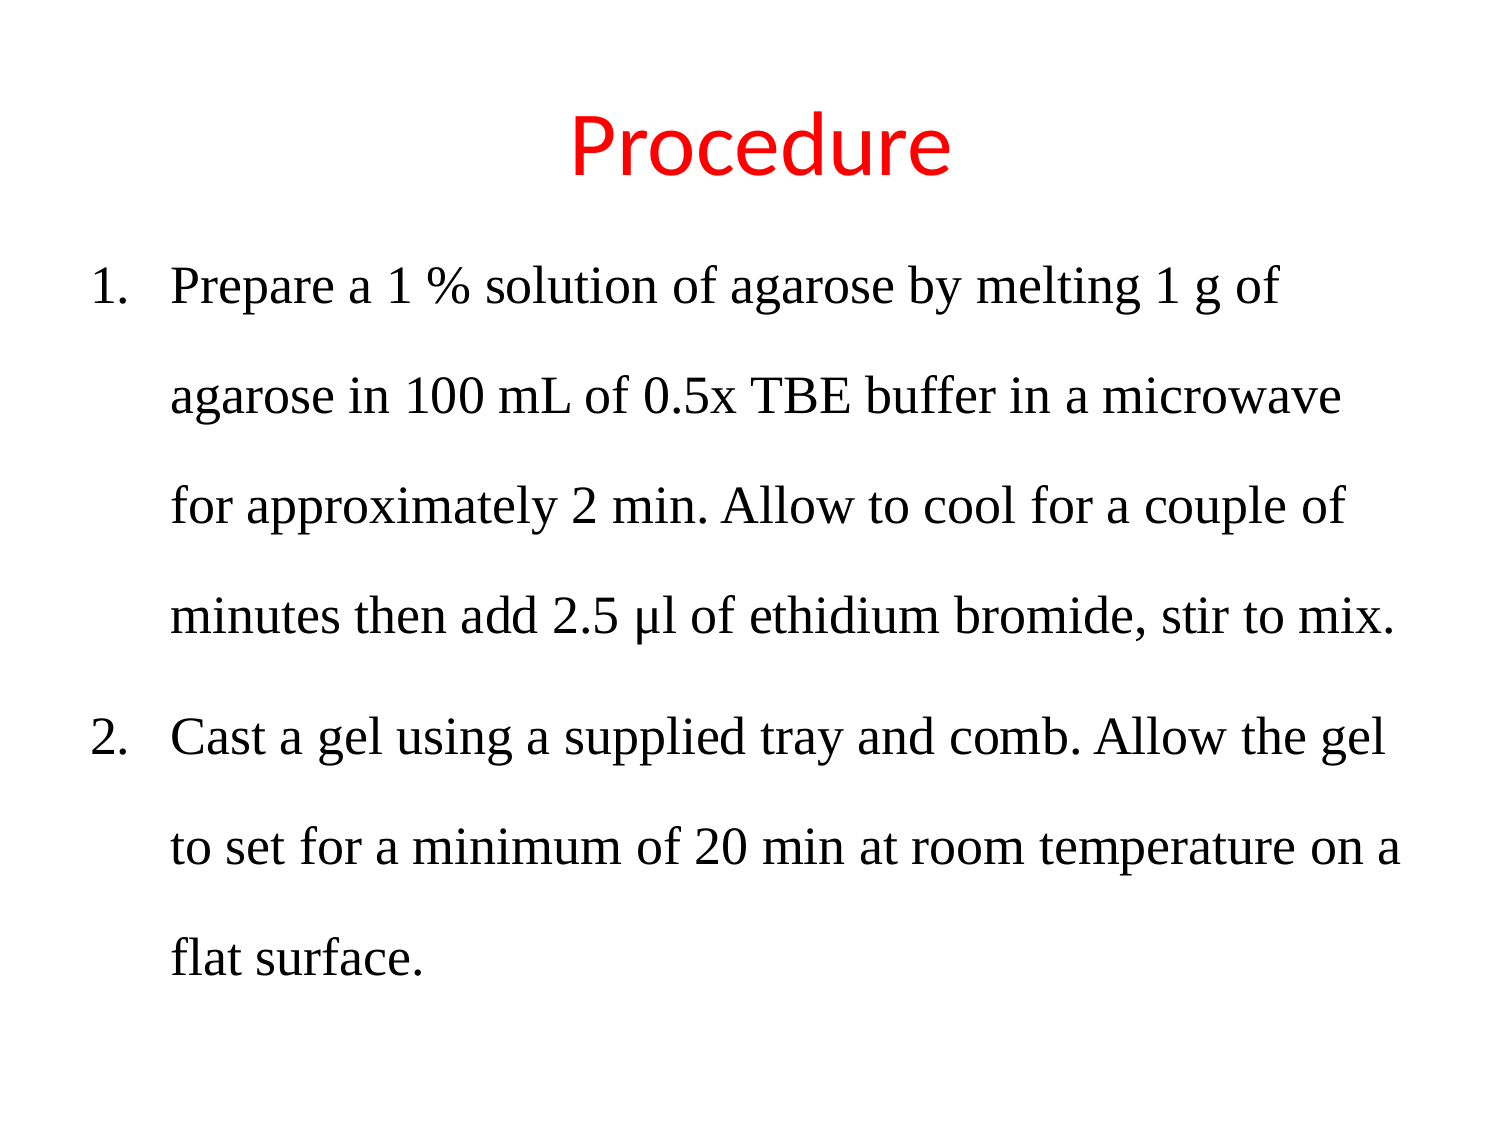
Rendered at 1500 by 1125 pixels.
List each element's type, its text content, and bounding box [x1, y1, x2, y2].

list Prepare a 1 % solution of agarose by melting 1 g of agarose in 100 mL of 0.5x TBE buffer in a microwave for approximately 2 min. Allow to cool for a couple of minutes then add 2.5 μl of ethidium bromide, stir to mix. Cast a gel using a supplied tray and comb. Allow the gel to set for a minimum of 20 min at room temperature on a flat surface. [75, 196, 1425, 1083]
title Procedure [75, 45, 1425, 196]
